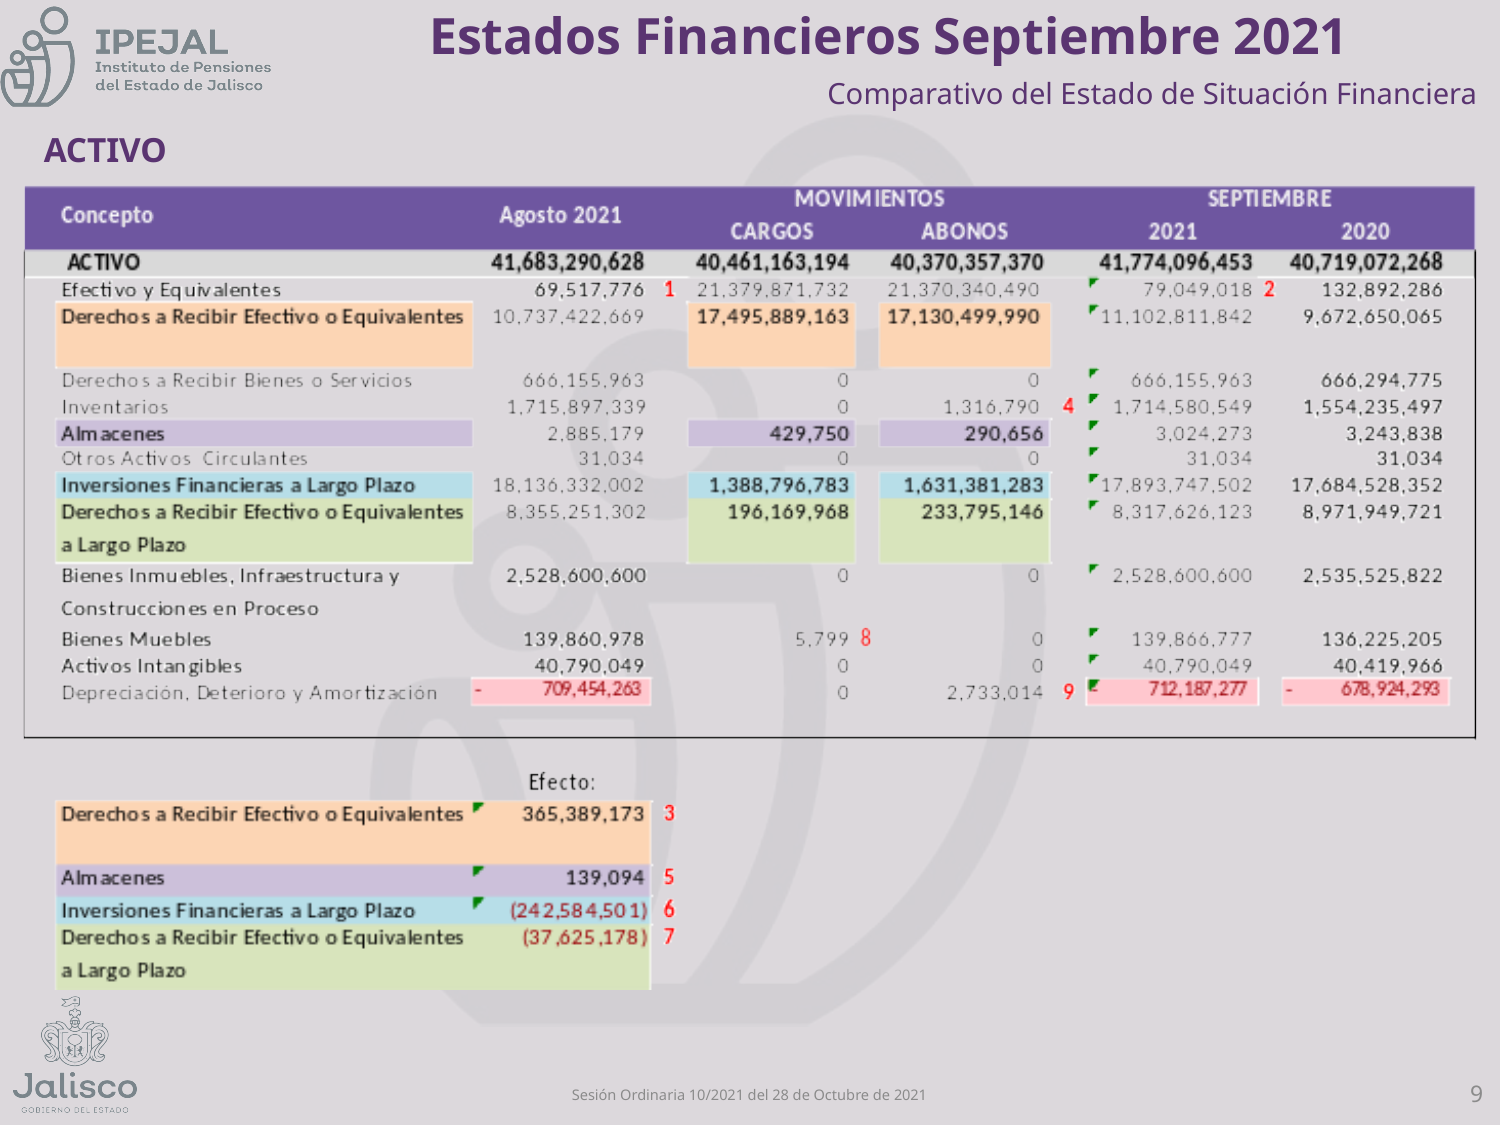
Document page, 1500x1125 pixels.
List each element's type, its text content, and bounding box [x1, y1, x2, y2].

text_box Estados Financieros Septiembre 2021 [277, 4, 1500, 130]
footer Sesión Ordinaria 10/2021 del 28 de Octubre de 2021 [471, 1065, 1028, 1125]
picture [0, 6, 271, 107]
picture [0, 177, 1477, 1125]
text_box ACTIVO [28, 122, 785, 176]
text_box Comparativo del Estado de Situación Financiera [256, 67, 1493, 118]
slide_number 9 [1410, 1065, 1499, 1125]
